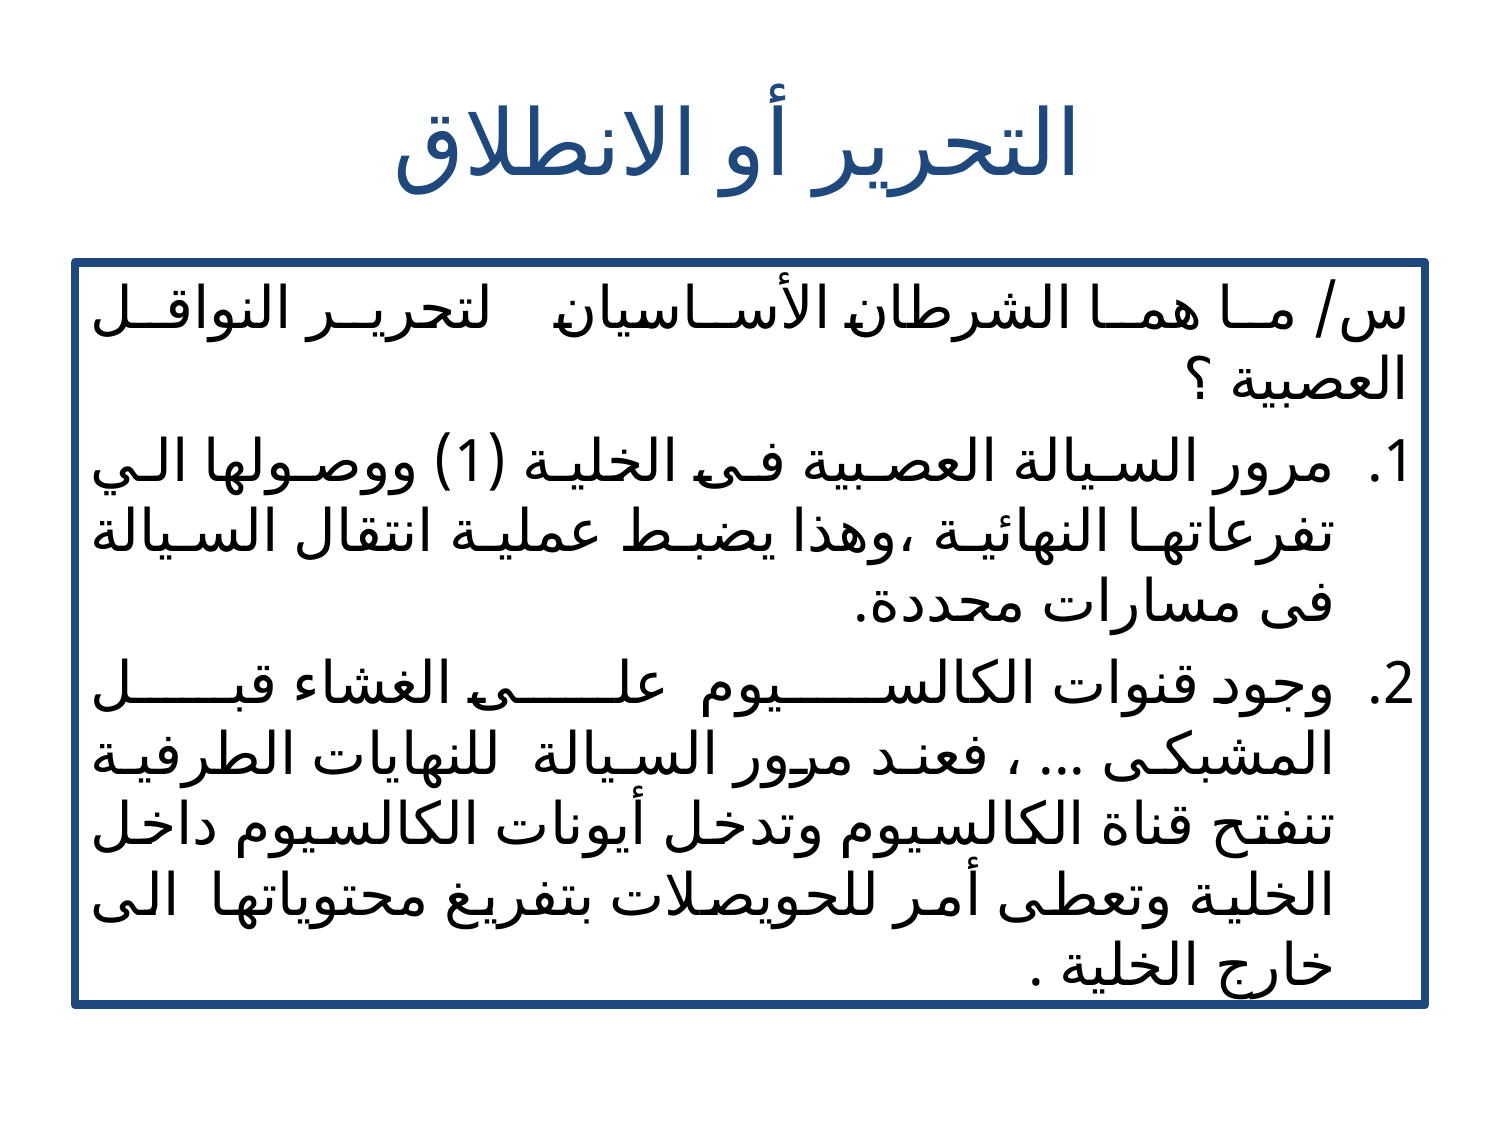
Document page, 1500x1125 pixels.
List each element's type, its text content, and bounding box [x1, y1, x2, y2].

list س/ ما هما الشرطان الأساسيان لتحرير النواقل العصبية ؟ مرور السيالة العصبية فى الخلية (1) ووصولها الي تفرعاتها النهائية ،وهذا يضبط عملية انتقال السيالة فى مسارات محددة. وجود قنوات الكالسيوم على الغشاء قبل المشبكى ...، فعند مرور السيالة للنهايات الطرفية تنفتح قناة الكالسيوم وتدخل أيونات الكالسيوم داخل الخلية وتعطى أمر للحويصلات بتفريغ محتوياتها الى خارج الخلية . [75, 262, 1425, 1005]
title التحرير أو الانطلاق [75, 45, 1425, 233]
